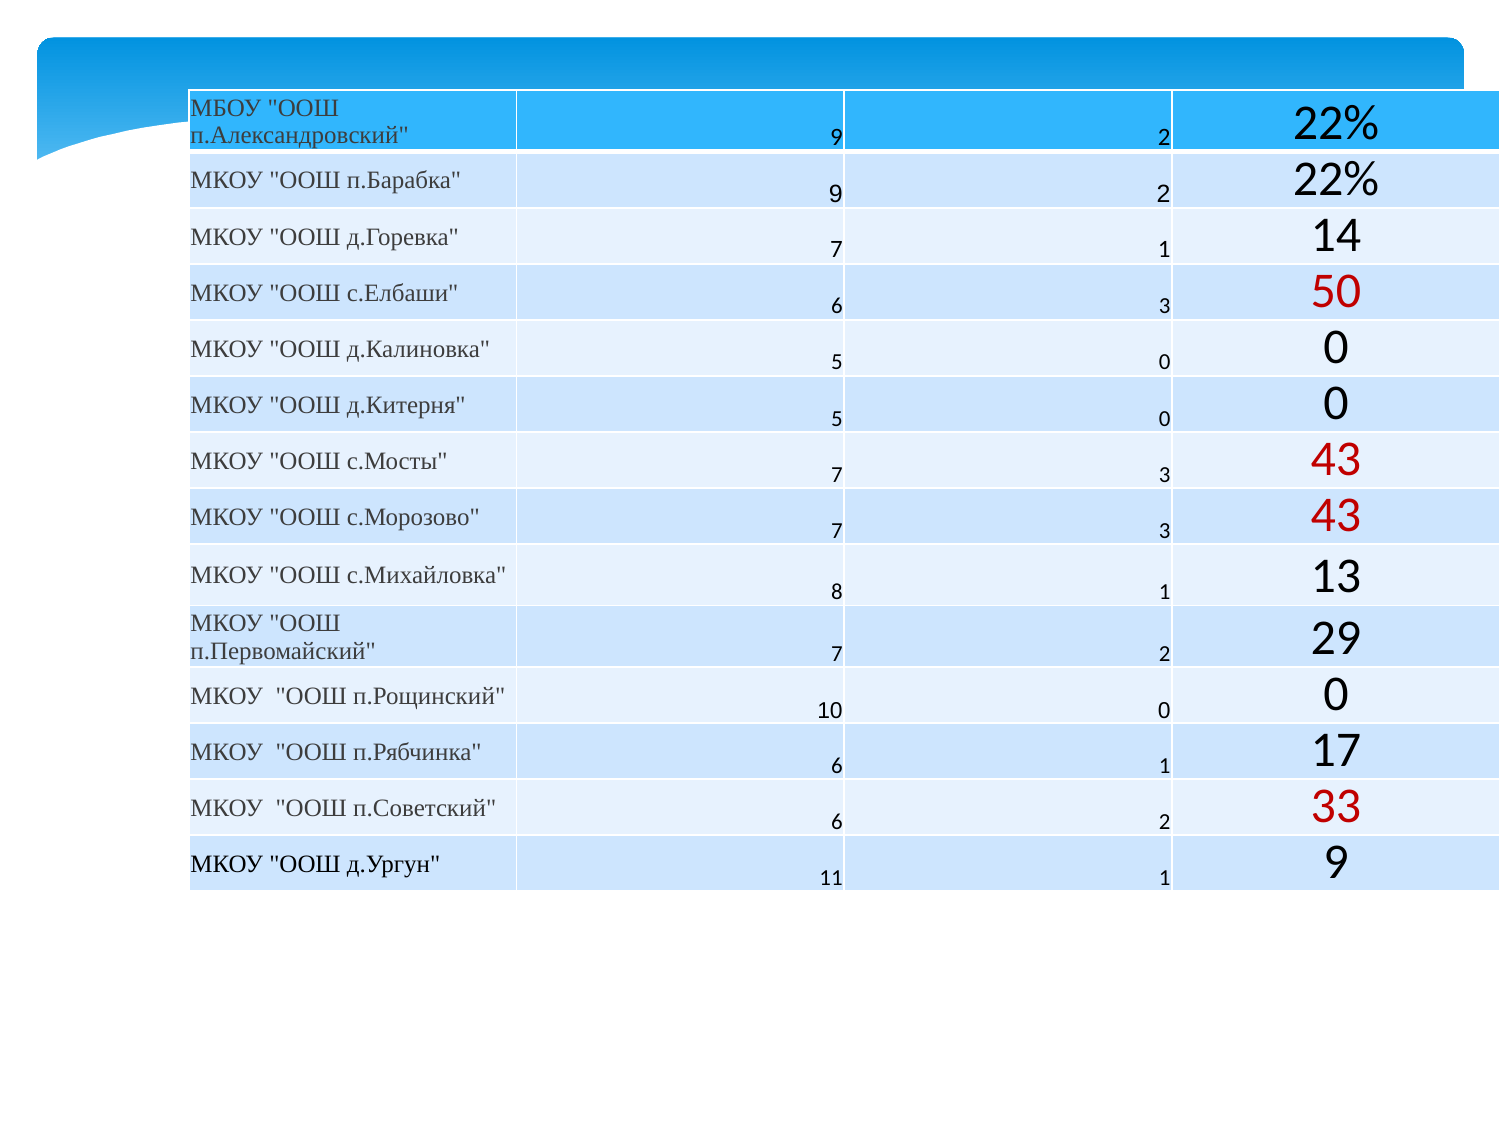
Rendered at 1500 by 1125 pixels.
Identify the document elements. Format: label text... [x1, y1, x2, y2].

table_cell 3 [845, 433, 1171, 487]
table_cell МКОУ "ООШ п.Барабка" [190, 154, 516, 207]
table_cell 29 [1173, 606, 1499, 666]
table_cell 0 [845, 377, 1171, 431]
table_cell 17 [1173, 724, 1499, 778]
table_cell 3 [845, 489, 1171, 543]
table_cell 6 [517, 724, 843, 778]
table_cell 8 [517, 545, 843, 605]
table_cell 3 [845, 265, 1171, 319]
table_cell 50 [1173, 265, 1499, 319]
table_cell 6 [517, 265, 843, 319]
table_cell МКОУ "ООШ д.Калиновка" [190, 321, 516, 375]
table_cell 10 [517, 668, 843, 722]
table_cell 0 [1173, 377, 1499, 431]
table_cell МКОУ "ООШ с.Мосты" [190, 433, 516, 487]
table_cell 1 [845, 724, 1171, 778]
table_cell 33 [1173, 780, 1499, 834]
table_cell 2 [845, 154, 1171, 207]
table_cell 7 [517, 433, 843, 487]
table_header 9 [517, 91, 843, 149]
table_header 22% [1173, 91, 1499, 149]
table_cell МКОУ "ООШ с.Елбаши" [190, 265, 516, 319]
table_cell 1 [845, 545, 1171, 605]
table_cell 1 [845, 836, 1171, 890]
table_cell 5 [517, 321, 843, 375]
table_cell 5 [517, 377, 843, 431]
table_cell 14 [1173, 209, 1499, 263]
table_cell 9 [517, 154, 843, 207]
table_cell 2 [845, 780, 1171, 834]
table_cell 7 [517, 489, 843, 543]
table_cell 1 [845, 209, 1171, 263]
table_cell МКОУ "ООШ п.Рощинский" [190, 668, 516, 722]
table_cell 6 [517, 780, 843, 834]
table_cell МКОУ "ООШ д.Китерня" [190, 377, 516, 431]
table_cell 43 [1173, 489, 1499, 543]
table_cell 7 [517, 209, 843, 263]
table_cell 2 [845, 606, 1171, 666]
table_cell МКОУ "ООШ п.Рябчинка" [190, 724, 516, 778]
table_cell МКОУ "ООШ с.Морозово" [190, 489, 516, 543]
table_cell МКОУ "ООШ д.Горевка" [190, 209, 516, 263]
table_cell 0 [1173, 321, 1499, 375]
table_cell МКОУ "ООШ п.Первомайский" [190, 606, 516, 666]
table_cell 11 [517, 836, 843, 890]
table_cell 0 [1173, 668, 1499, 722]
table_cell 9 [1173, 836, 1499, 890]
table_header 2 [845, 91, 1171, 149]
table_cell 7 [517, 606, 843, 666]
table_cell МКОУ "ООШ с.Михайловка" [190, 545, 516, 605]
table_cell МКОУ "ООШ п.Советский" [190, 780, 516, 834]
table_cell 0 [845, 668, 1171, 722]
table_cell 13 [1173, 545, 1499, 605]
table_cell 0 [845, 321, 1171, 375]
table_cell МКОУ "ООШ д.Ургун" [190, 836, 516, 890]
table_cell 22% [1173, 154, 1499, 207]
table_cell 43 [1173, 433, 1499, 487]
table_header МБОУ "ООШ п.Александровский" [190, 91, 516, 149]
